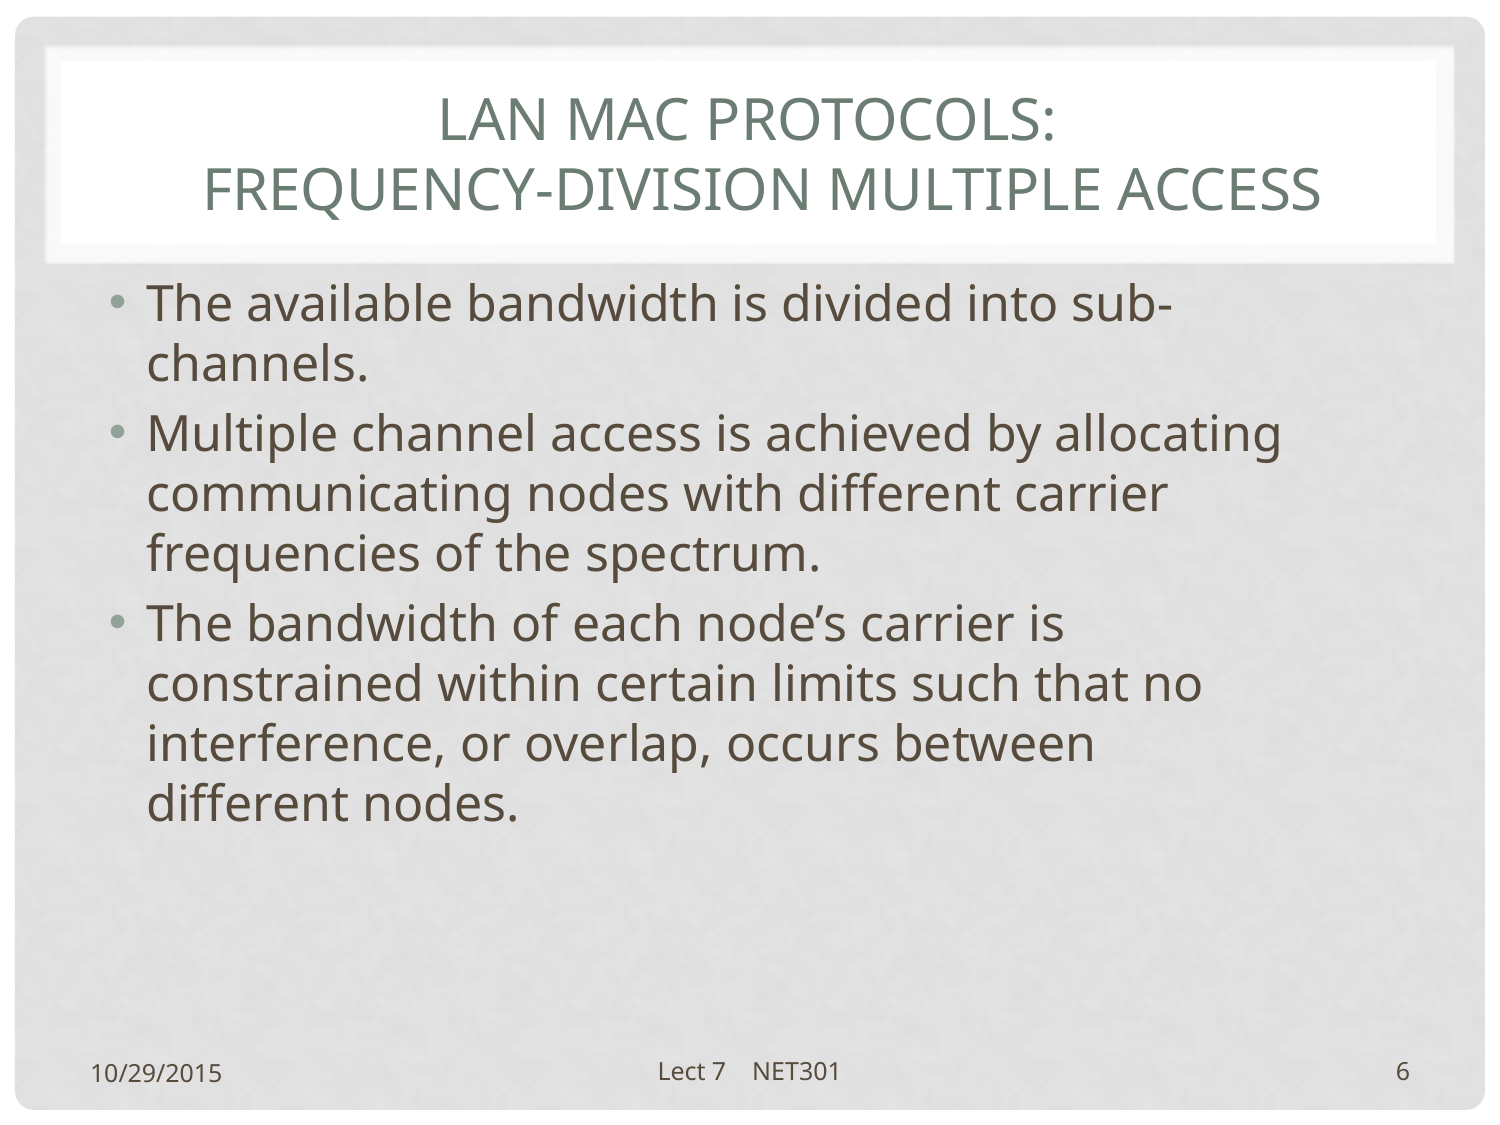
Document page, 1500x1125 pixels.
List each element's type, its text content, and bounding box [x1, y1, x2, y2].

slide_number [75, 1042, 425, 1103]
list The available bandwidth is divided into sub-channels. Multiple channel access is achieved by allocating communicating nodes with different carrier frequencies of the spectrum. The bandwidth of each node’s carrier is constrained within certain limits such that no interference, or overlap, occurs between different nodes. [75, 264, 1325, 1059]
footer Lect 7 NET301 [512, 1042, 988, 1103]
title LAN MAC protocols: Frequency-division Multiple Access [69, 66, 1425, 238]
slide_number 6 [1074, 1042, 1425, 1103]
